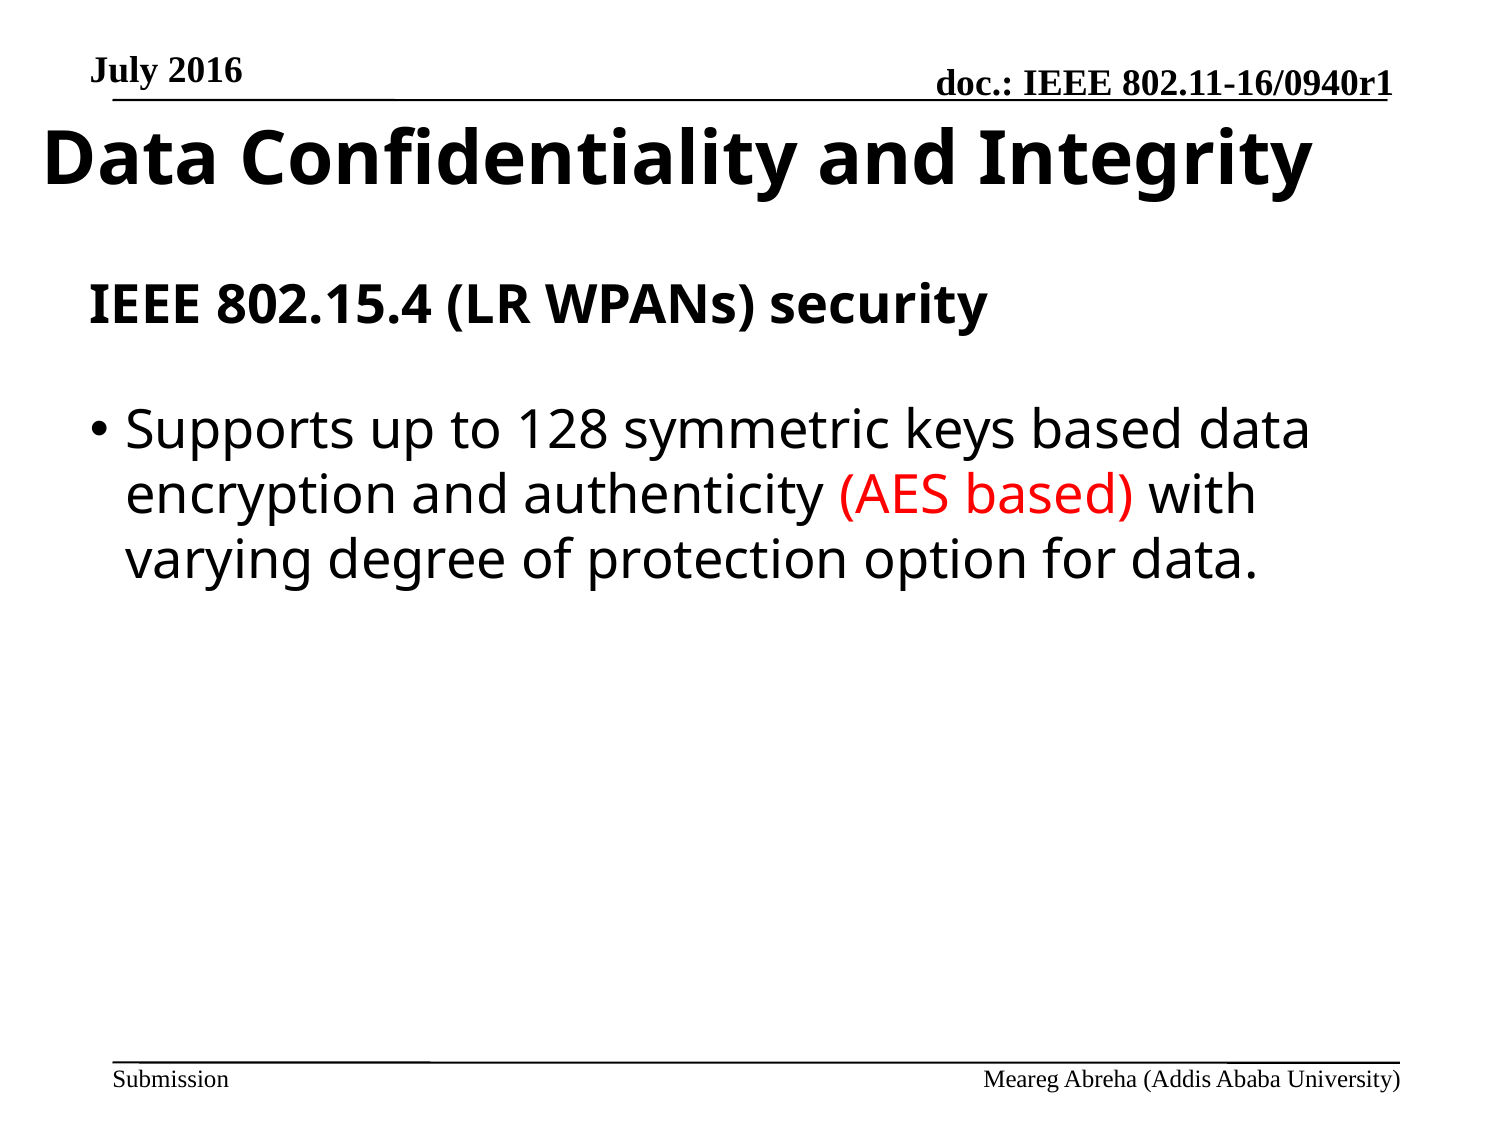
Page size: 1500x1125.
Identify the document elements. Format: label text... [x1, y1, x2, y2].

text_box IEEE 802.15.4 (LR WPANs) security Supports up to 128 symmetric keys based data encryption and authenticity (AES based) with varying degree of protection option for data. [75, 262, 1425, 1005]
footer Meareg Abreha (Addis Ababa University) [902, 1061, 1402, 1093]
text_box July 2016 [74, 37, 258, 98]
text_box [75, 45, 1425, 232]
text_box Data Confidentiality and Integrity [27, 102, 1350, 195]
